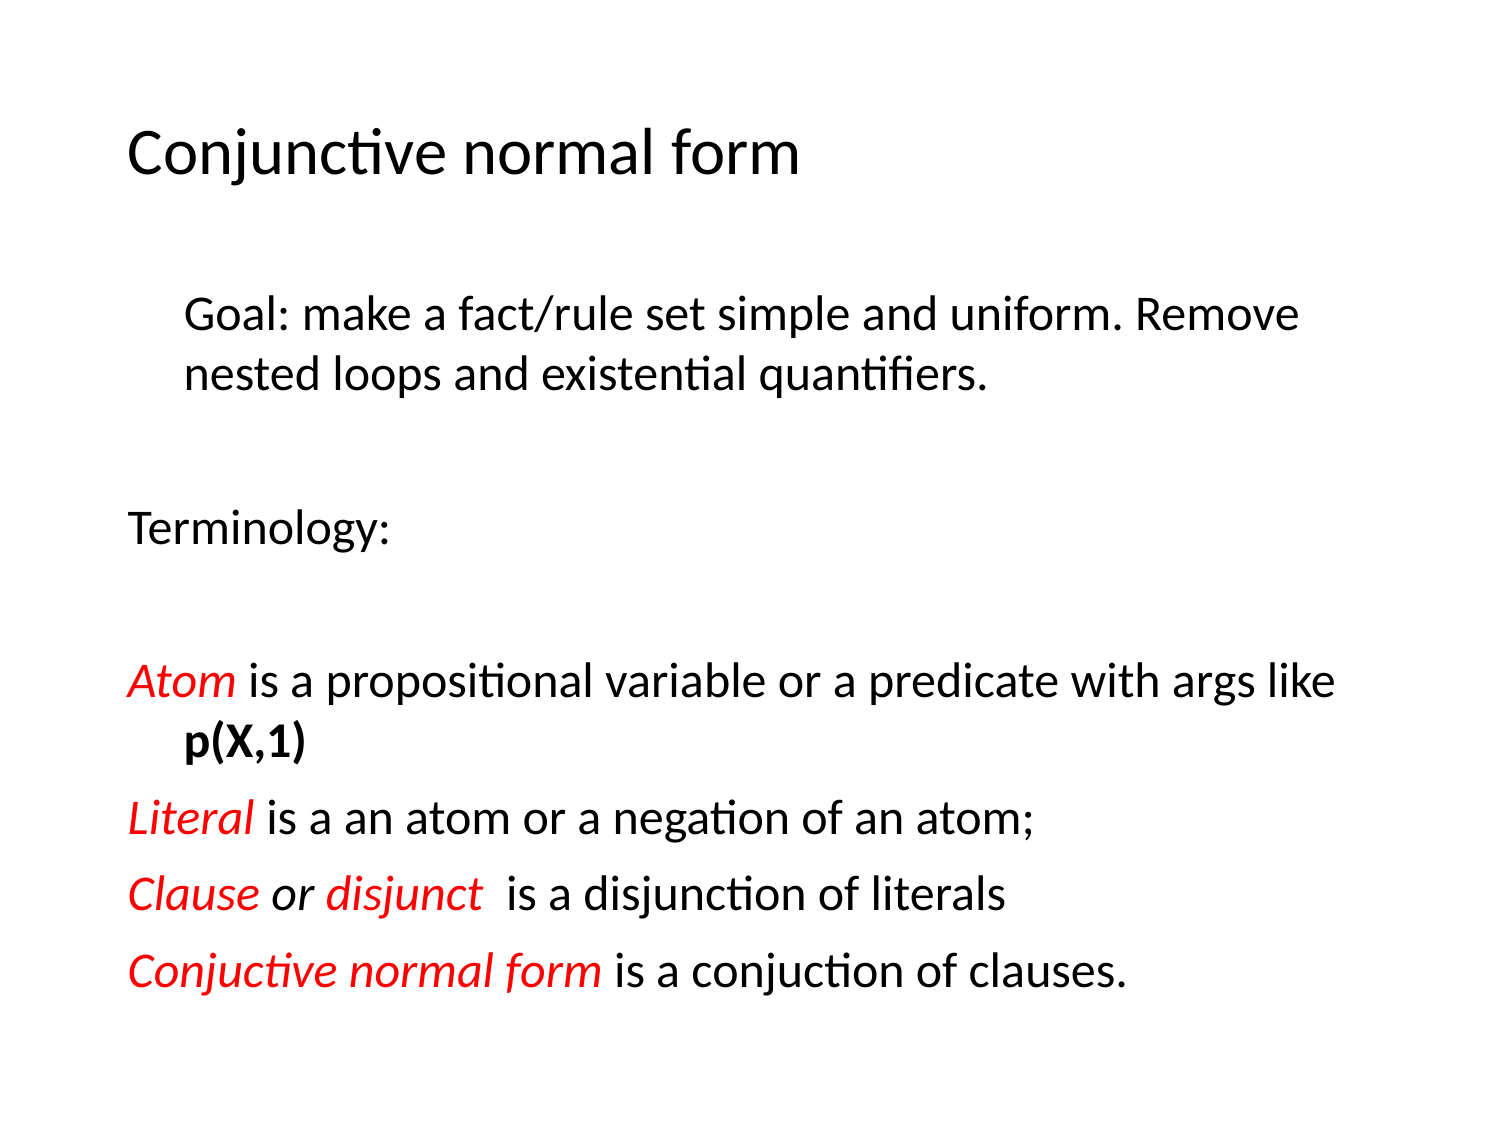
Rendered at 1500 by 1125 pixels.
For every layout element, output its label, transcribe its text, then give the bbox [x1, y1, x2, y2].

text_box Conjunctive normal form Goal: make a fact/rule set simple and uniform. Remove nested loops and existential quantifiers. Terminology: Atom is a propositional variable or a predicate with args like p(X,1) Literal is a an atom or a negation of an atom; Clause or disjunct is a disjunction of literals Conjuctive normal form is a conjuction of clauses. [112, 99, 1388, 1000]
